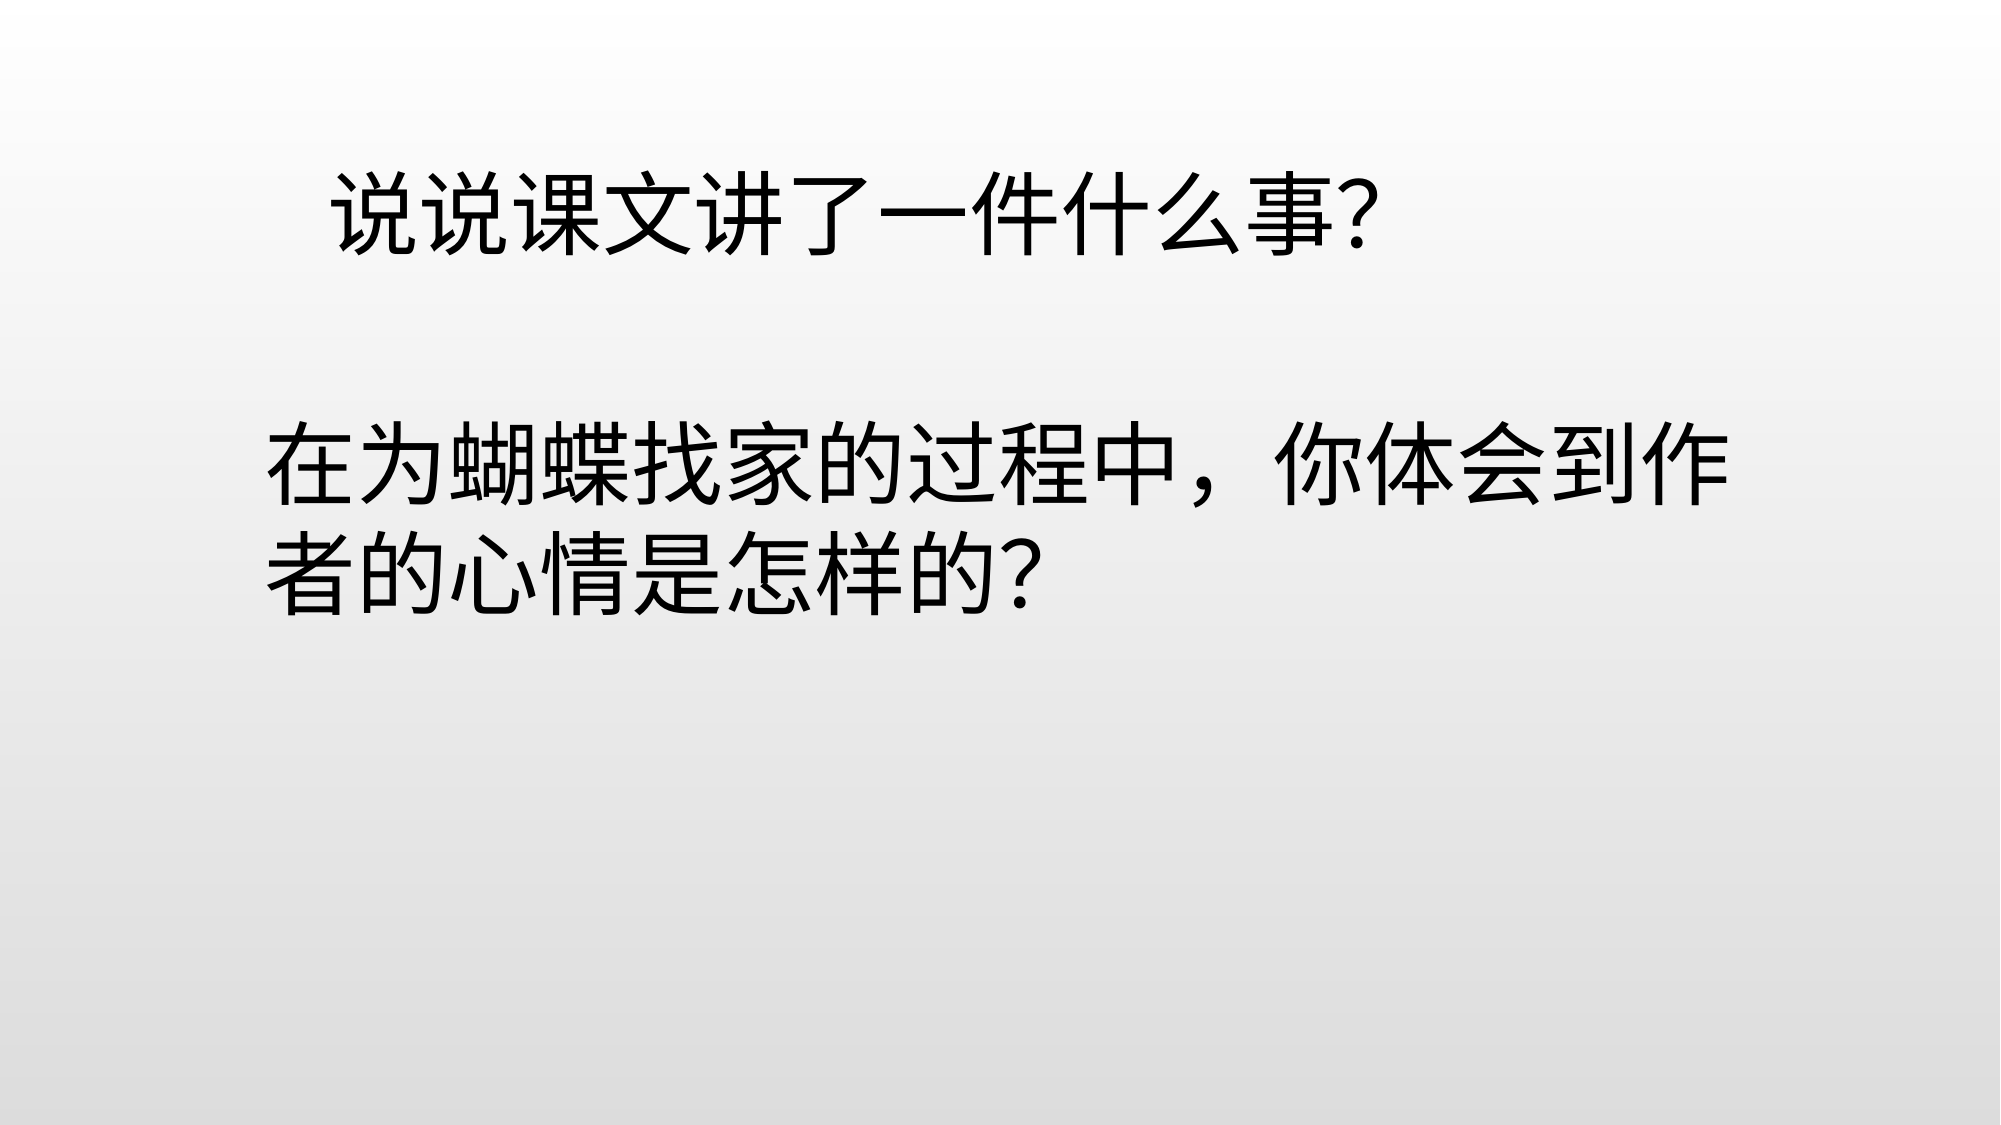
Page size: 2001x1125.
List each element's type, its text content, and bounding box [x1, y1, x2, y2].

text_box 说说课文讲了一件什么事？ [312, 149, 1463, 275]
text_box 在为蝴蝶找家的过程中，你体会到作者的心情是怎样的？ [249, 399, 1750, 635]
